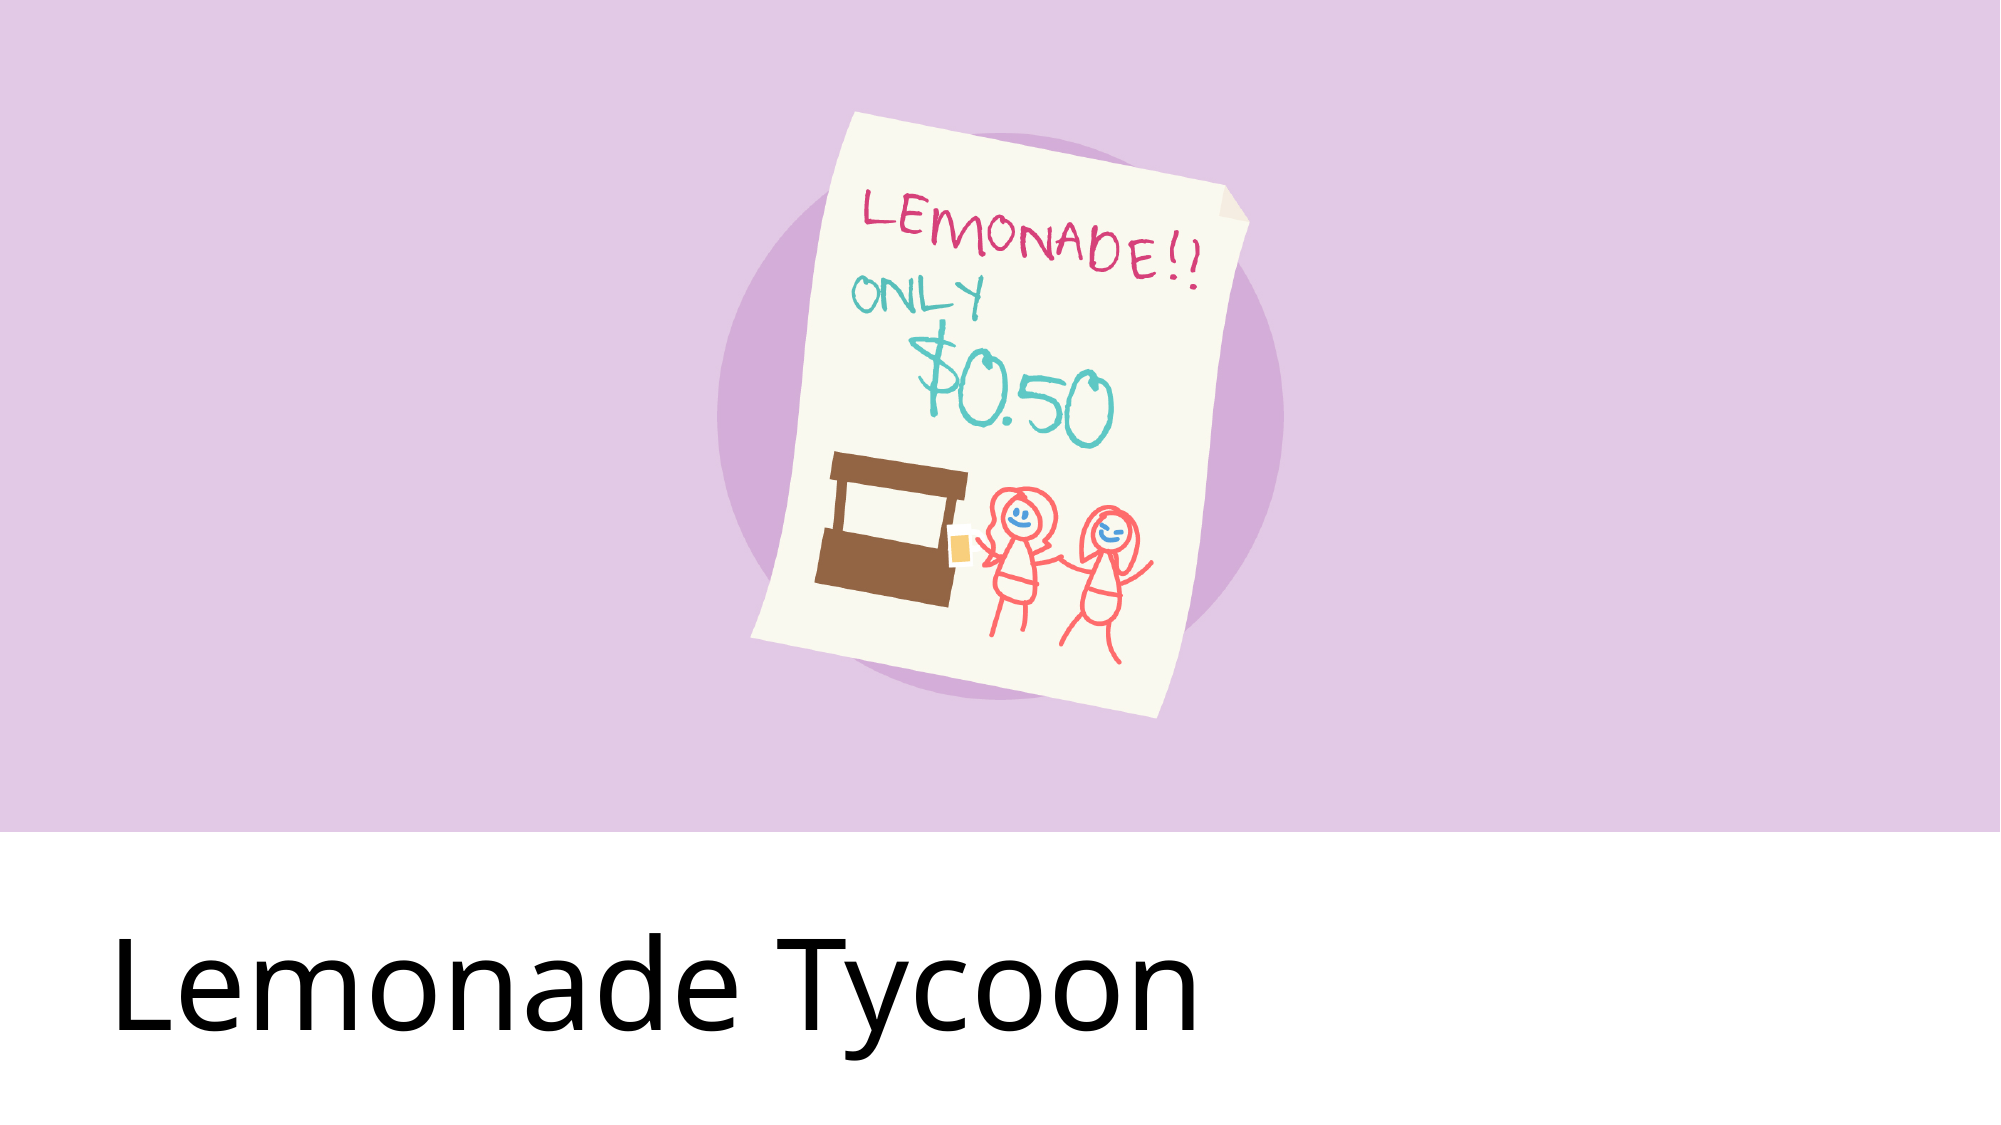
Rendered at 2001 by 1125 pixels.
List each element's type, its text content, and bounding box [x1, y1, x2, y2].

text_box Lemonade Tycoon [100, 895, 1900, 1083]
text_box [0, 0, 2000, 832]
picture [362, 57, 1638, 775]
